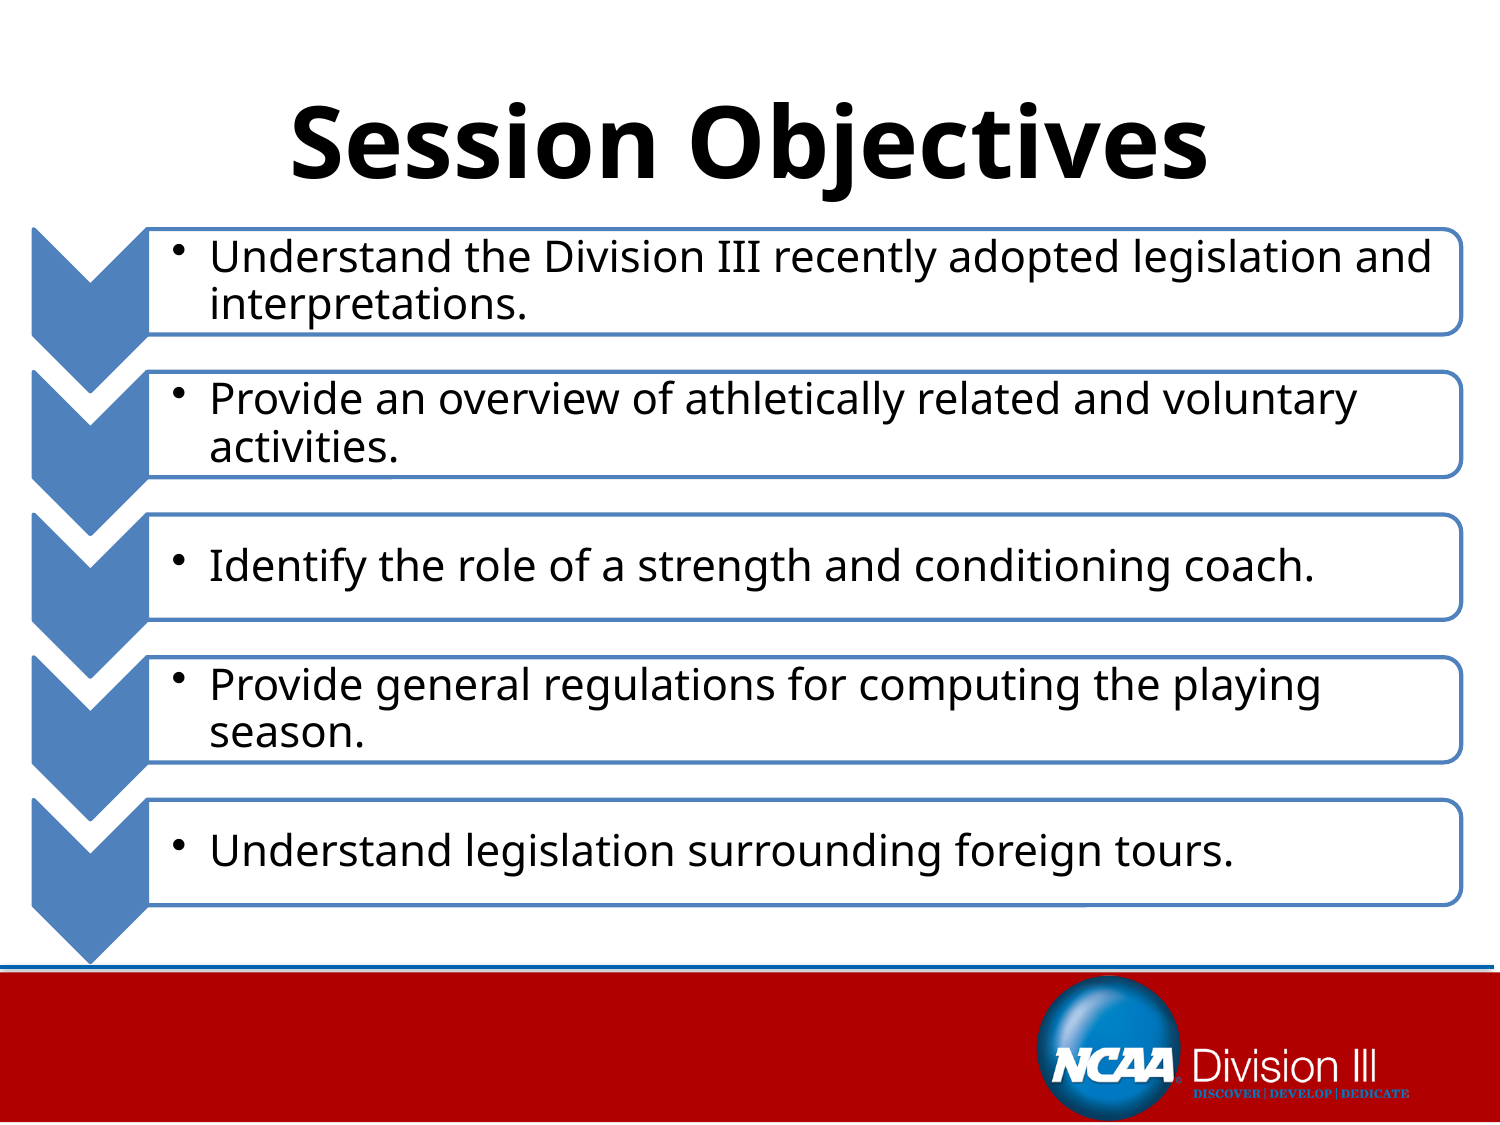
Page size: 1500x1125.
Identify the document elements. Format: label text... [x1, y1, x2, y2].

picture [1021, 963, 1423, 1125]
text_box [33, 228, 1462, 963]
title Session Objectives [75, 45, 1425, 227]
